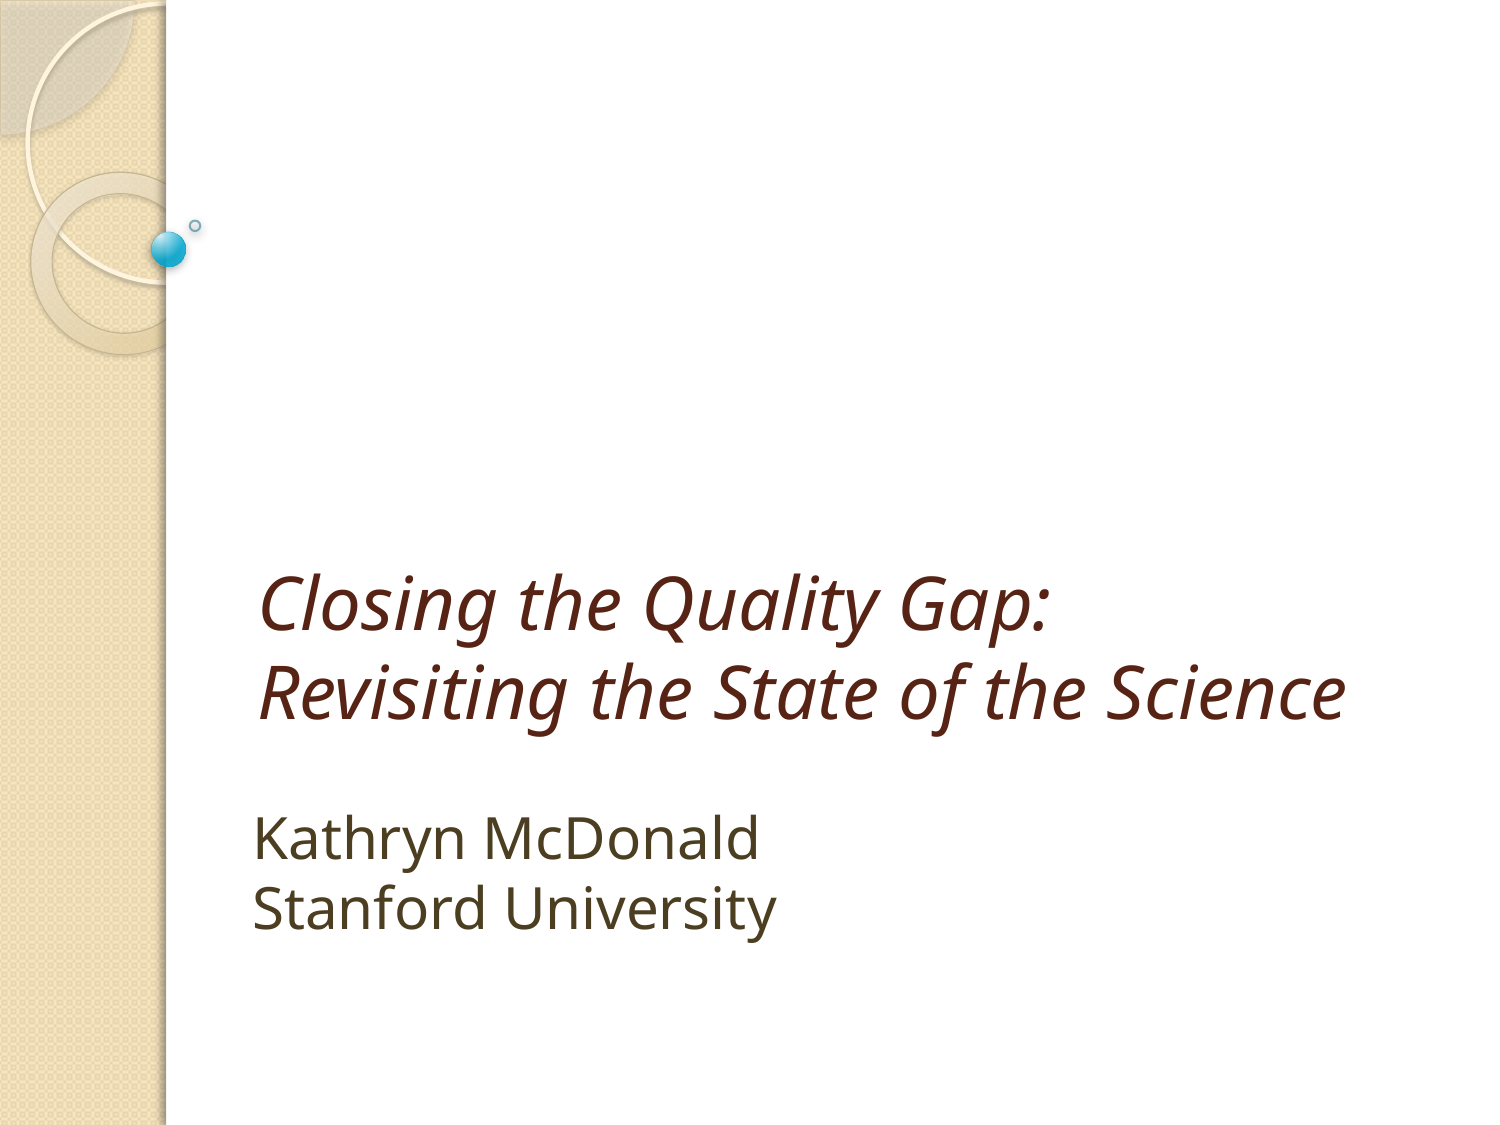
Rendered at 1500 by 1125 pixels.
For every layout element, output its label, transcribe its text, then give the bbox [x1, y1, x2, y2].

text_box Kathryn McDonald Stanford University [237, 793, 1250, 949]
title Closing the Quality Gap: Revisiting the State of the Science [242, 500, 1458, 742]
